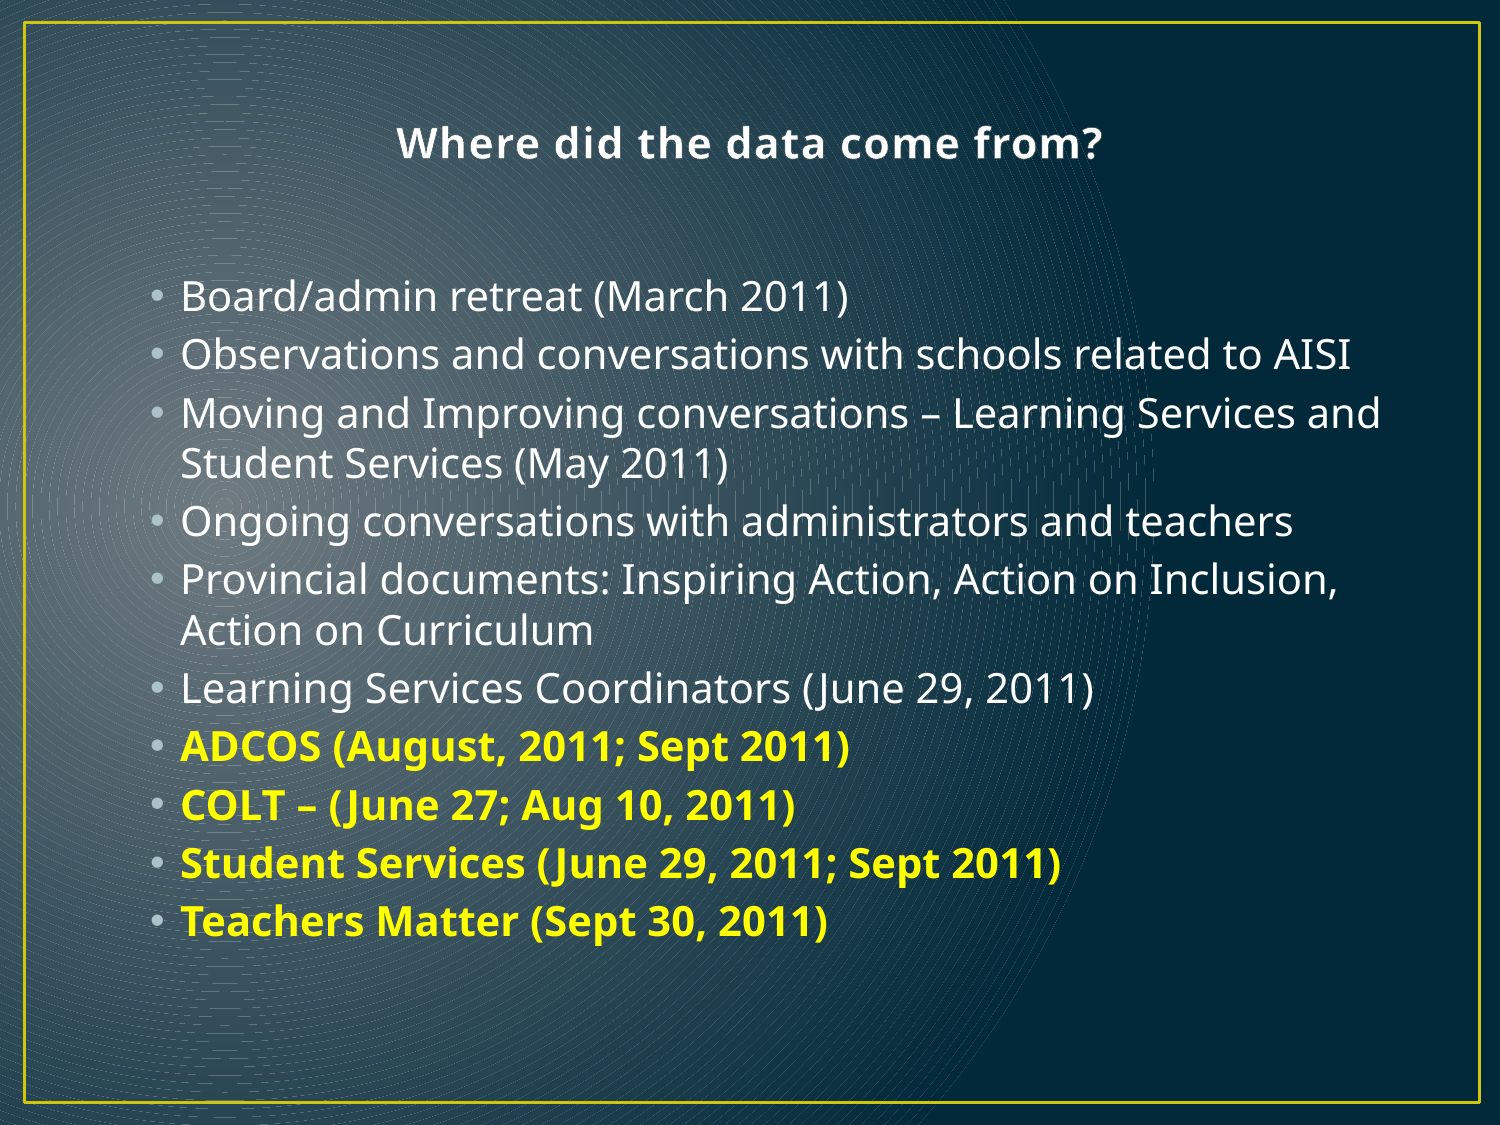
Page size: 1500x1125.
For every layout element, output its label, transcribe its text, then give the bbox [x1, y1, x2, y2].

list Board/admin retreat (March 2011) Observations and conversations with schools related to AISI Moving and Improving conversations – Learning Services and Student Services (May 2011) Ongoing conversations with administrators and teachers Provincial documents: Inspiring Action, Action on Inclusion, Action on Curriculum Learning Services Coordinators (June 29, 2011) ADCOS (August, 2011; Sept 2011) COLT – (June 27; Aug 10, 2011) Student Services (June 29, 2011; Sept 2011) Teachers Matter (Sept 30, 2011) [75, 262, 1425, 1005]
title Where did the data come from? [50, 75, 1450, 175]
